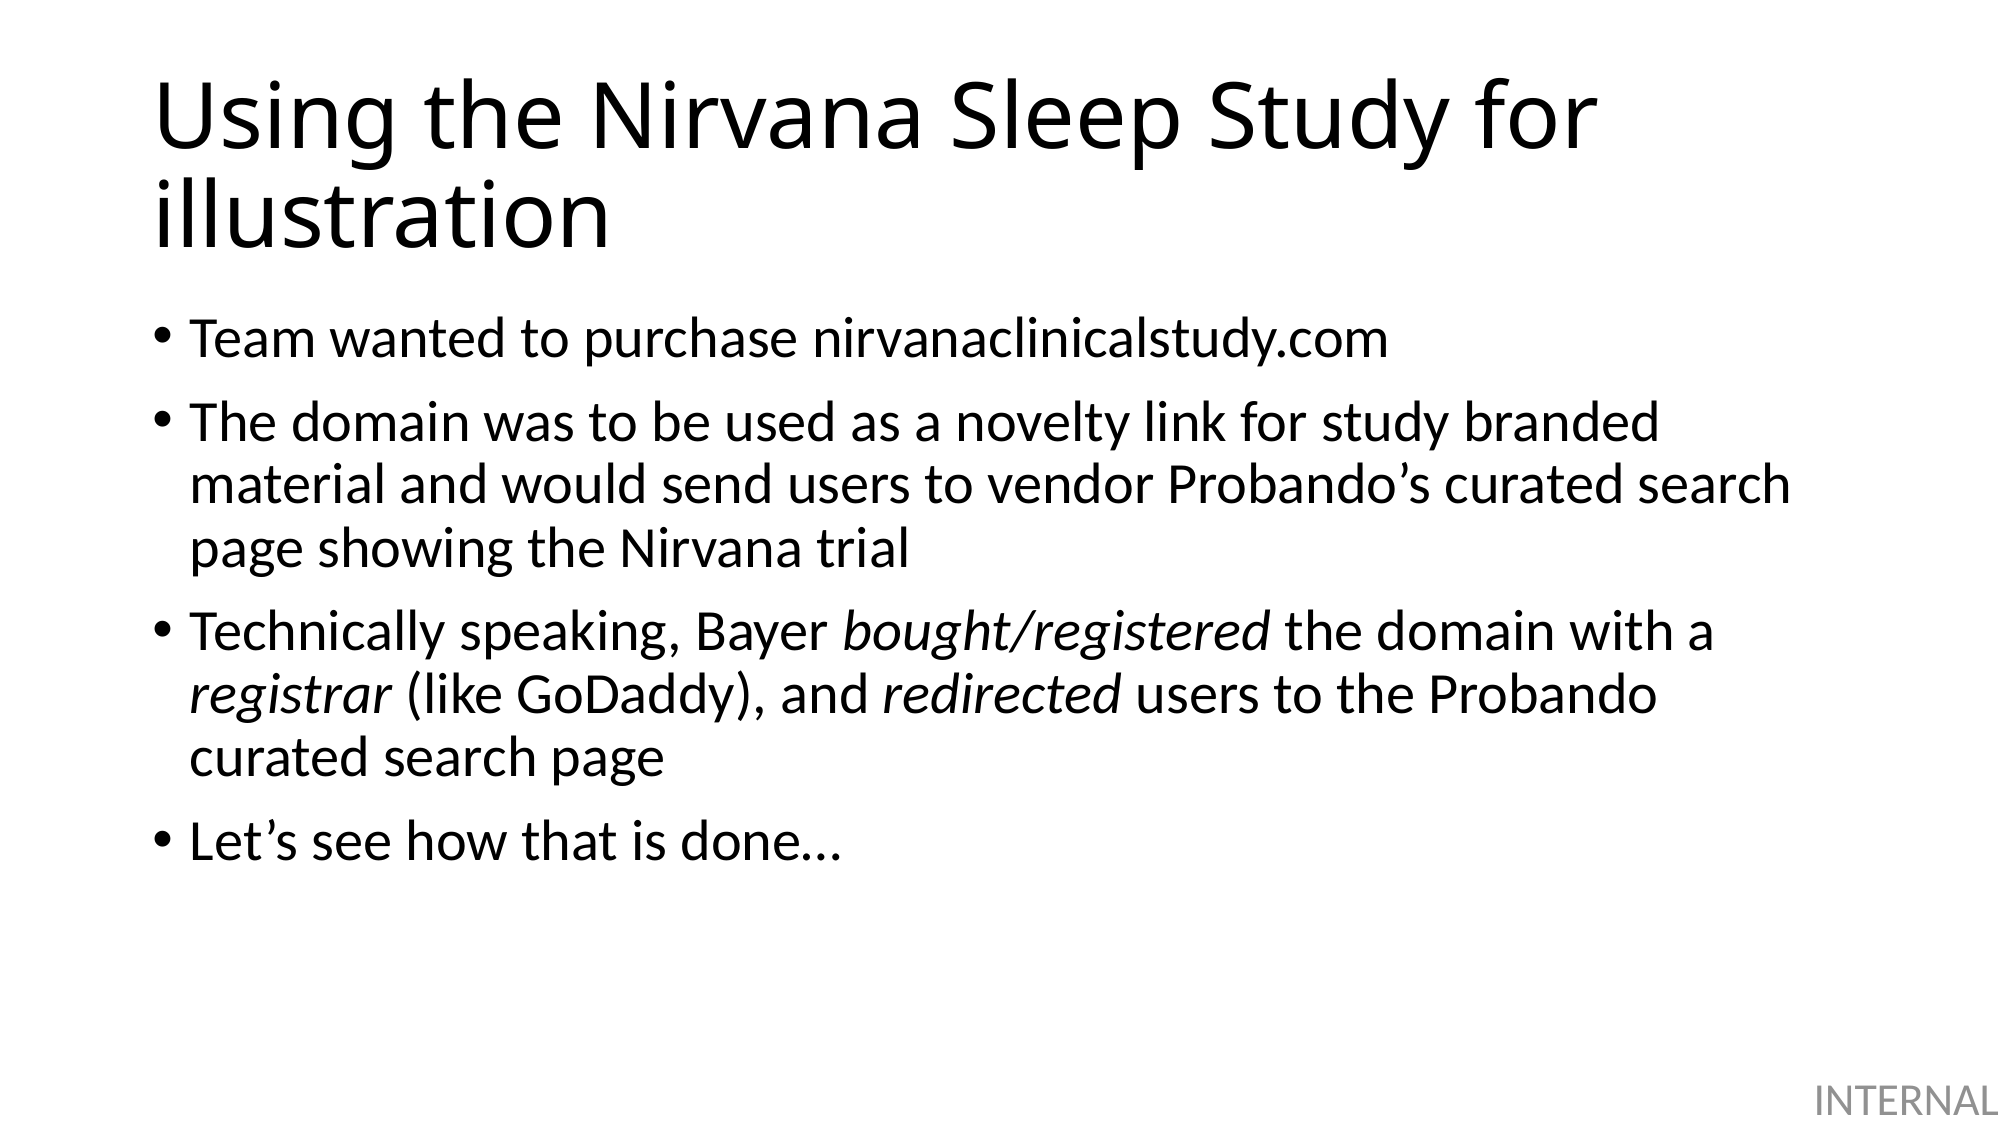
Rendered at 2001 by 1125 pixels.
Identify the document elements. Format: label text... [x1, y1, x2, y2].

title Using the Nirvana Sleep Study for illustration [137, 59, 1863, 278]
list Team wanted to purchase nirvanaclinicalstudy.com The domain was to be used as a novelty link for study branded material and would send users to vendor Probando’s curated search page showing the Nirvana trial Technically speaking, Bayer bought/registered the domain with a registrar (like GoDaddy), and redirected users to the Probando curated search page Let’s see how that is done… [137, 299, 1863, 1014]
